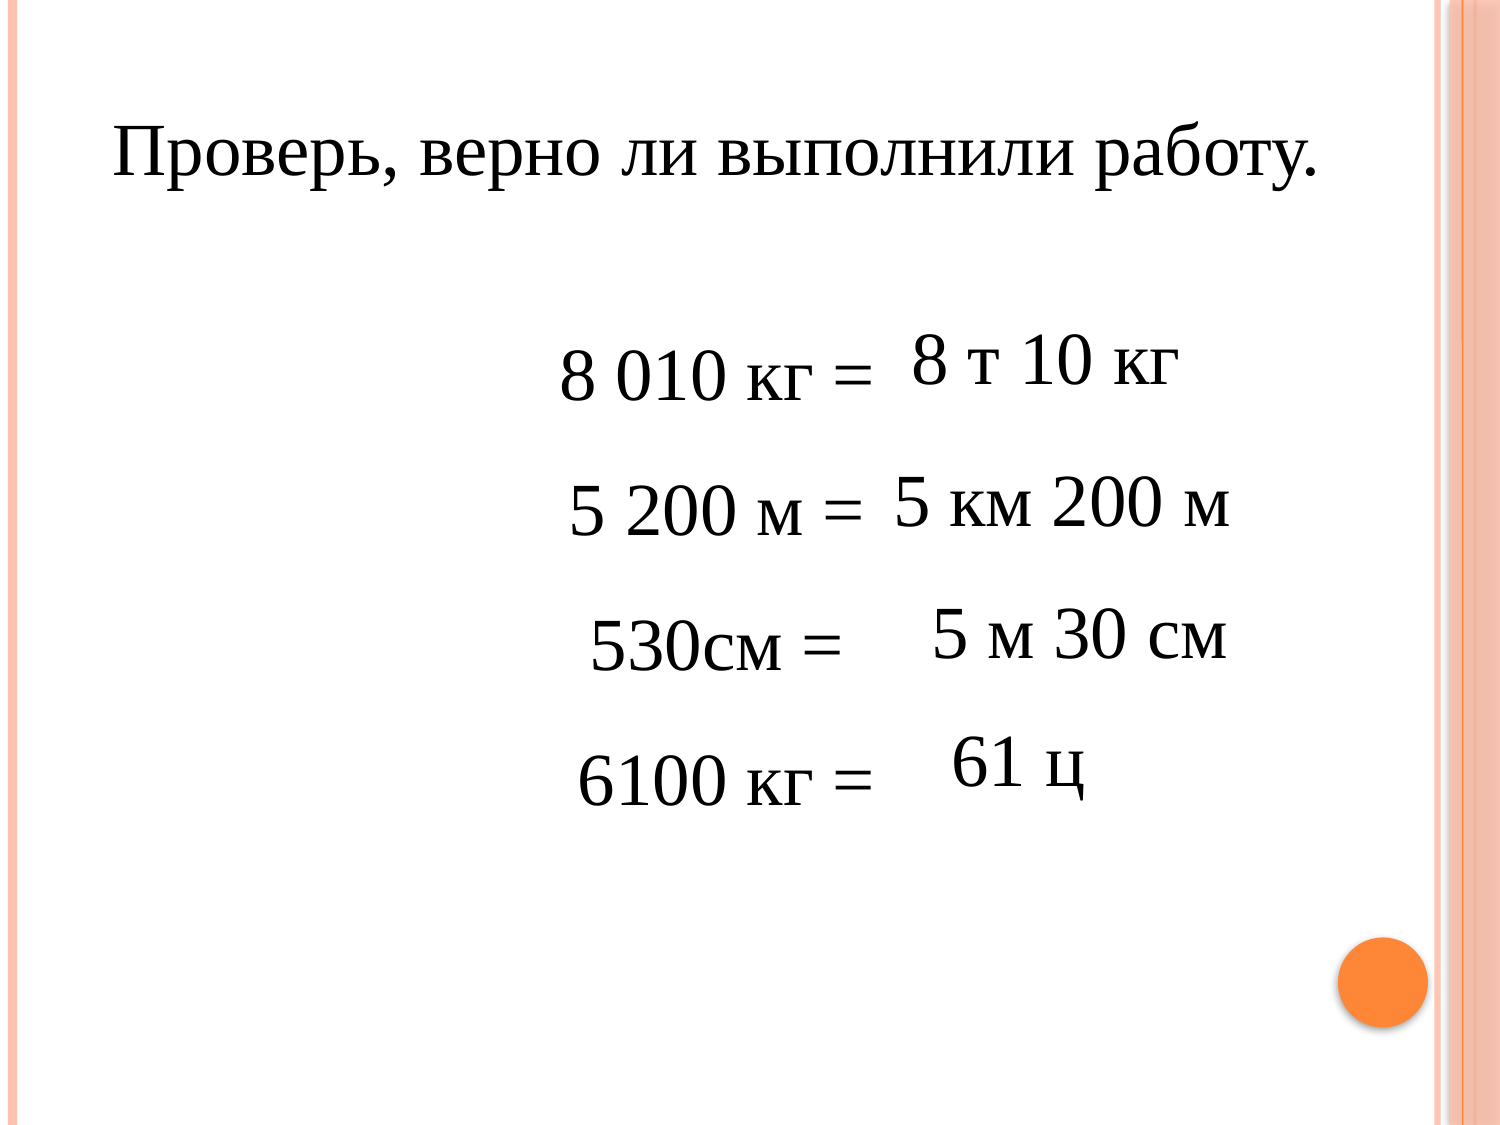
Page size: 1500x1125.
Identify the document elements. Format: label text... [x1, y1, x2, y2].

text_box 61 ц [936, 704, 1101, 809]
text_box 5 км 200 м [878, 444, 1246, 550]
text_box 8 т 10 кг [896, 302, 1196, 408]
text_box 5 м 30 см [916, 576, 1243, 681]
text_box Проверь, верно ли выполнили работу. 8 010 кг = 5 200 м = 530см = 6100 кг = [76, 92, 1376, 828]
